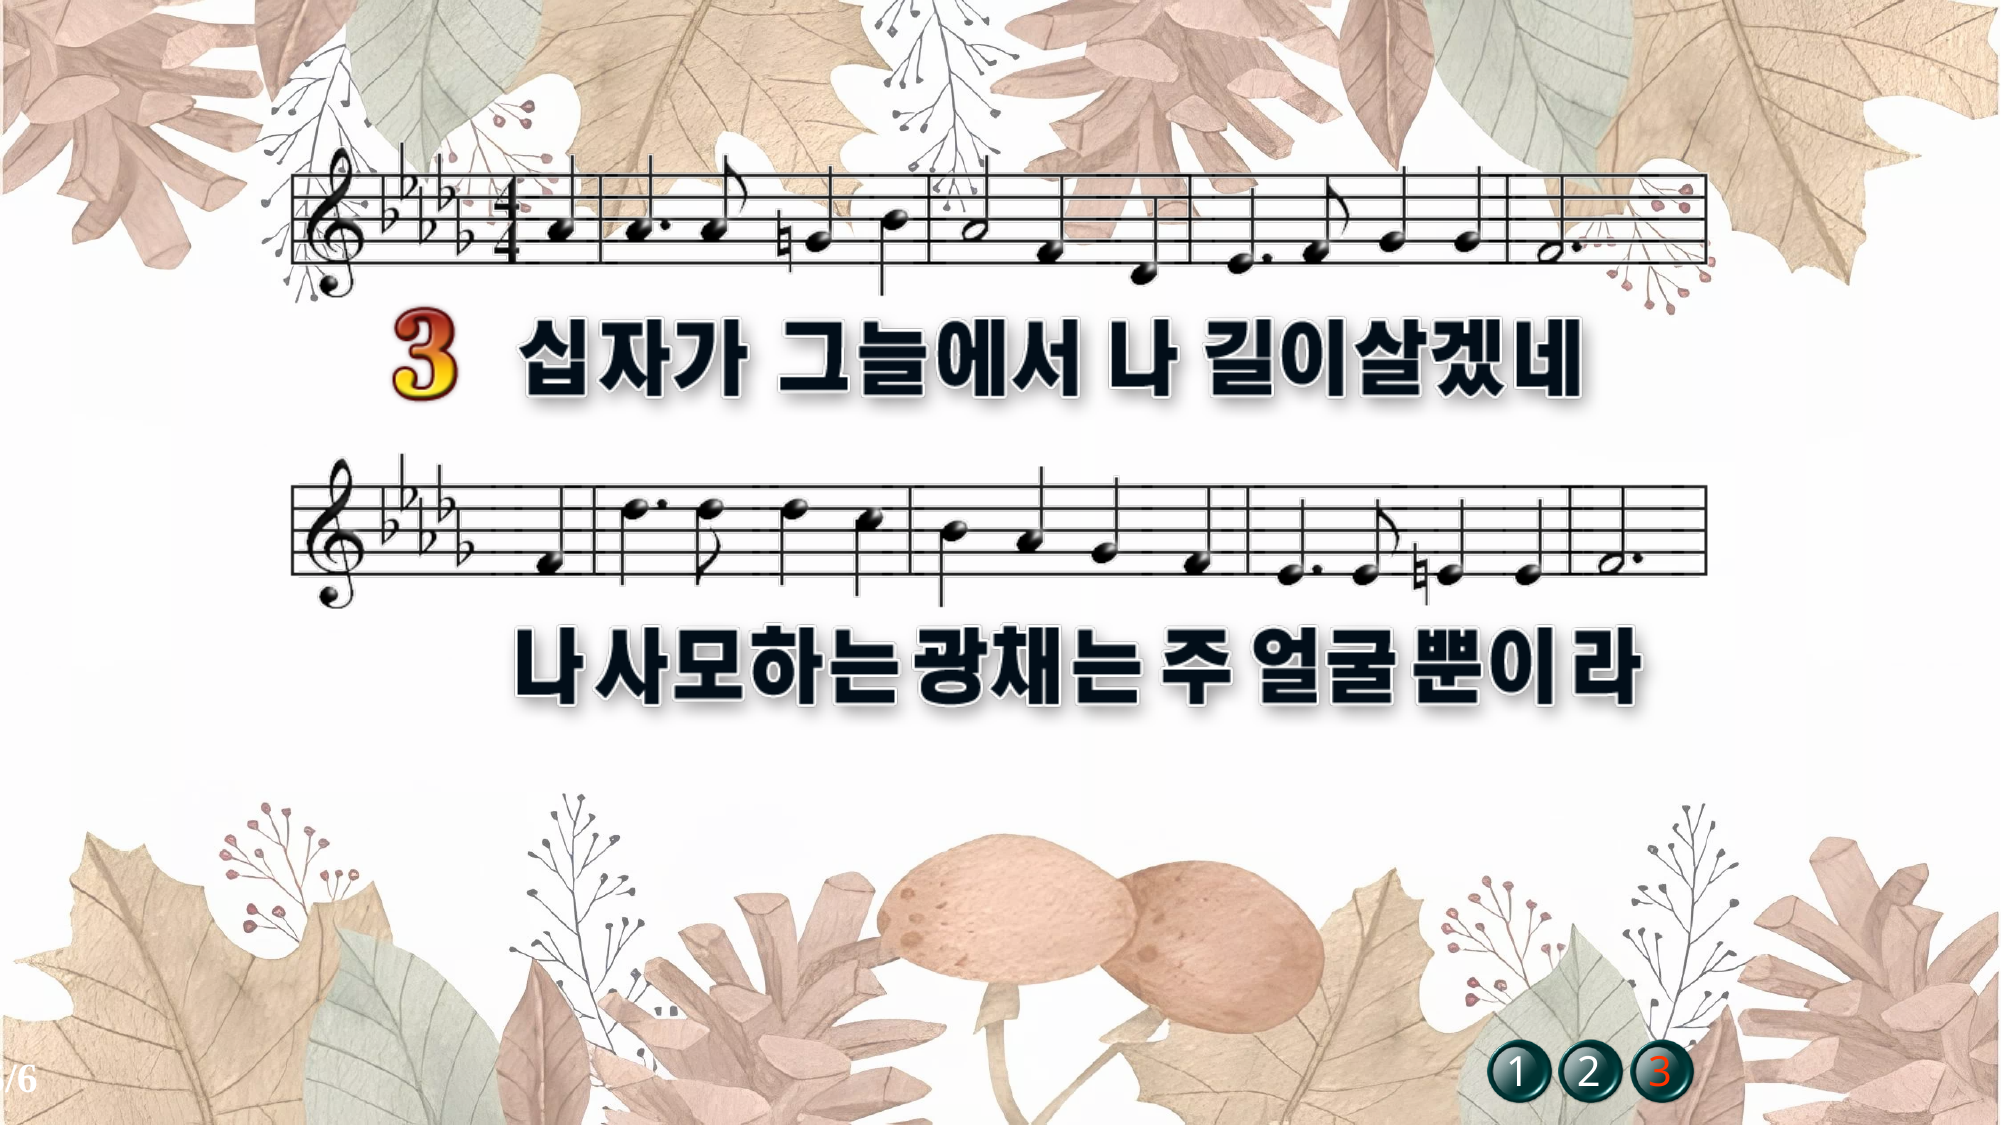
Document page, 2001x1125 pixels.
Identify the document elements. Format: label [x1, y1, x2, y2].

text_box [1484, 1035, 1555, 1106]
picture [0, 0, 2001, 1125]
text_box [1627, 1035, 1697, 1106]
text_box [1555, 1035, 1626, 1106]
